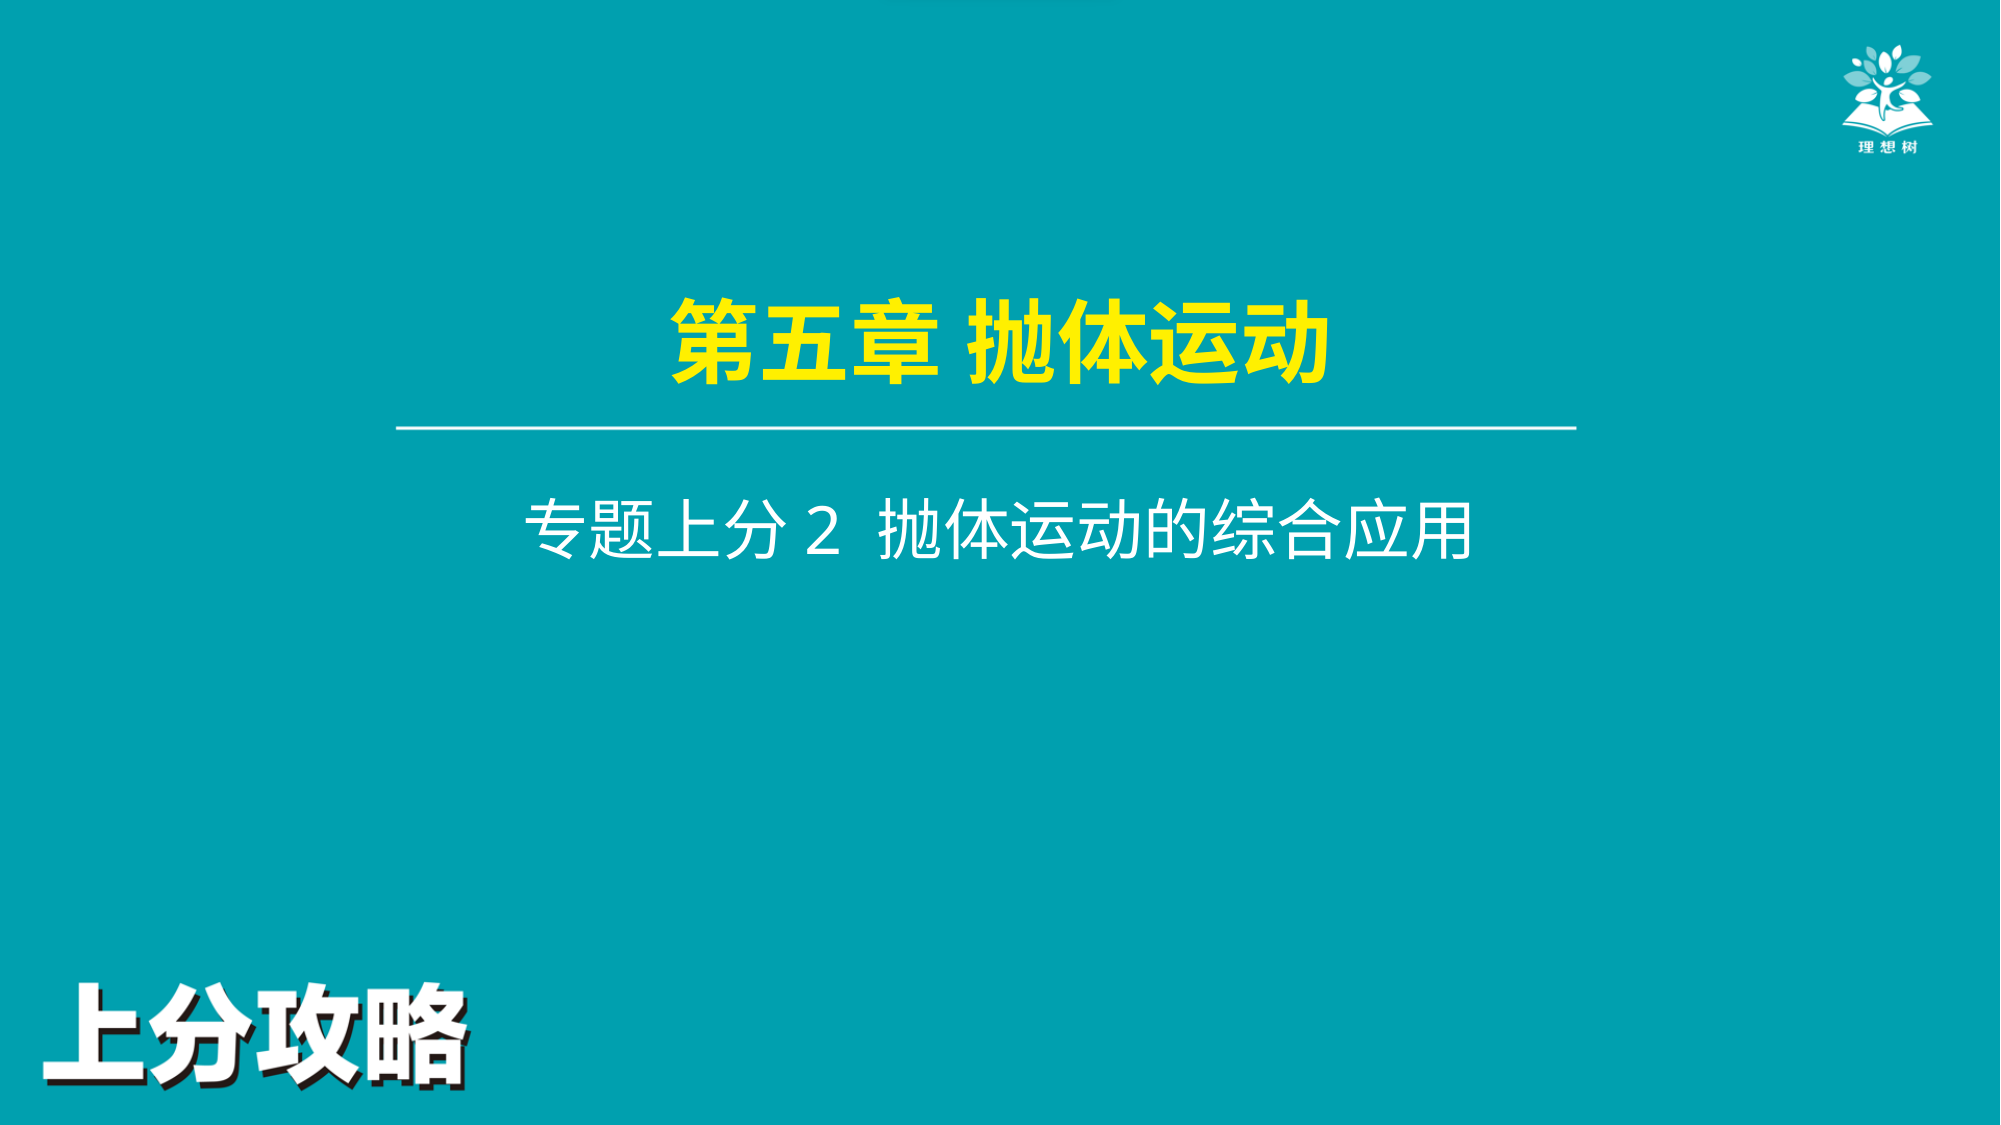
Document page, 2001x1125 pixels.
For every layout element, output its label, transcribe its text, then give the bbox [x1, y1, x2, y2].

picture [0, 0, 2000, 265]
text_box 专题上分2 抛体运动的综合应用 [0, 472, 2000, 579]
picture [0, 579, 2000, 1125]
text_box 第五章 抛体运动 [0, 265, 2000, 413]
picture [0, 413, 2000, 472]
